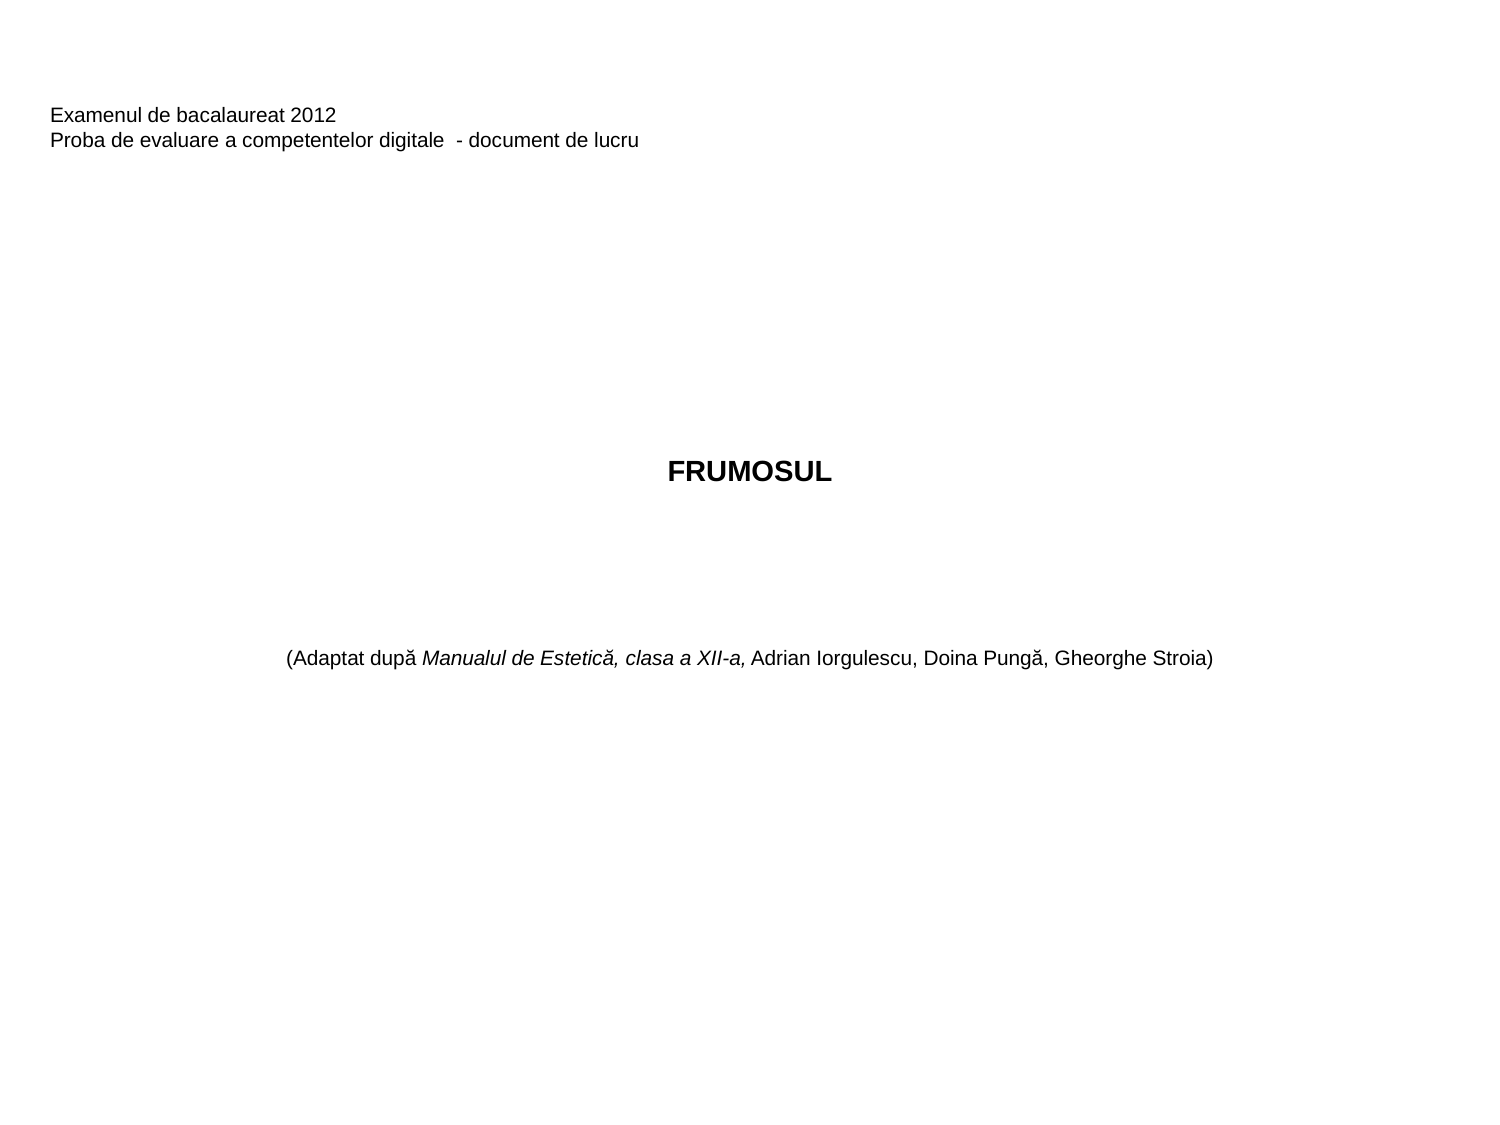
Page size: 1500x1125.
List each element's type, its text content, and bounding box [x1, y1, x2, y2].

text_box Examenul de bacalaureat 2012 Proba de evaluare a competentelor digitale - document de lucru [35, 94, 1447, 159]
subtitle (Adaptat după Manualul de Estetică, clasa a XII-a, Adrian Iorgulescu, Doina Pungă, Gheorghe Stroia) [224, 637, 1276, 751]
title FRUMOSUL [112, 349, 1388, 591]
